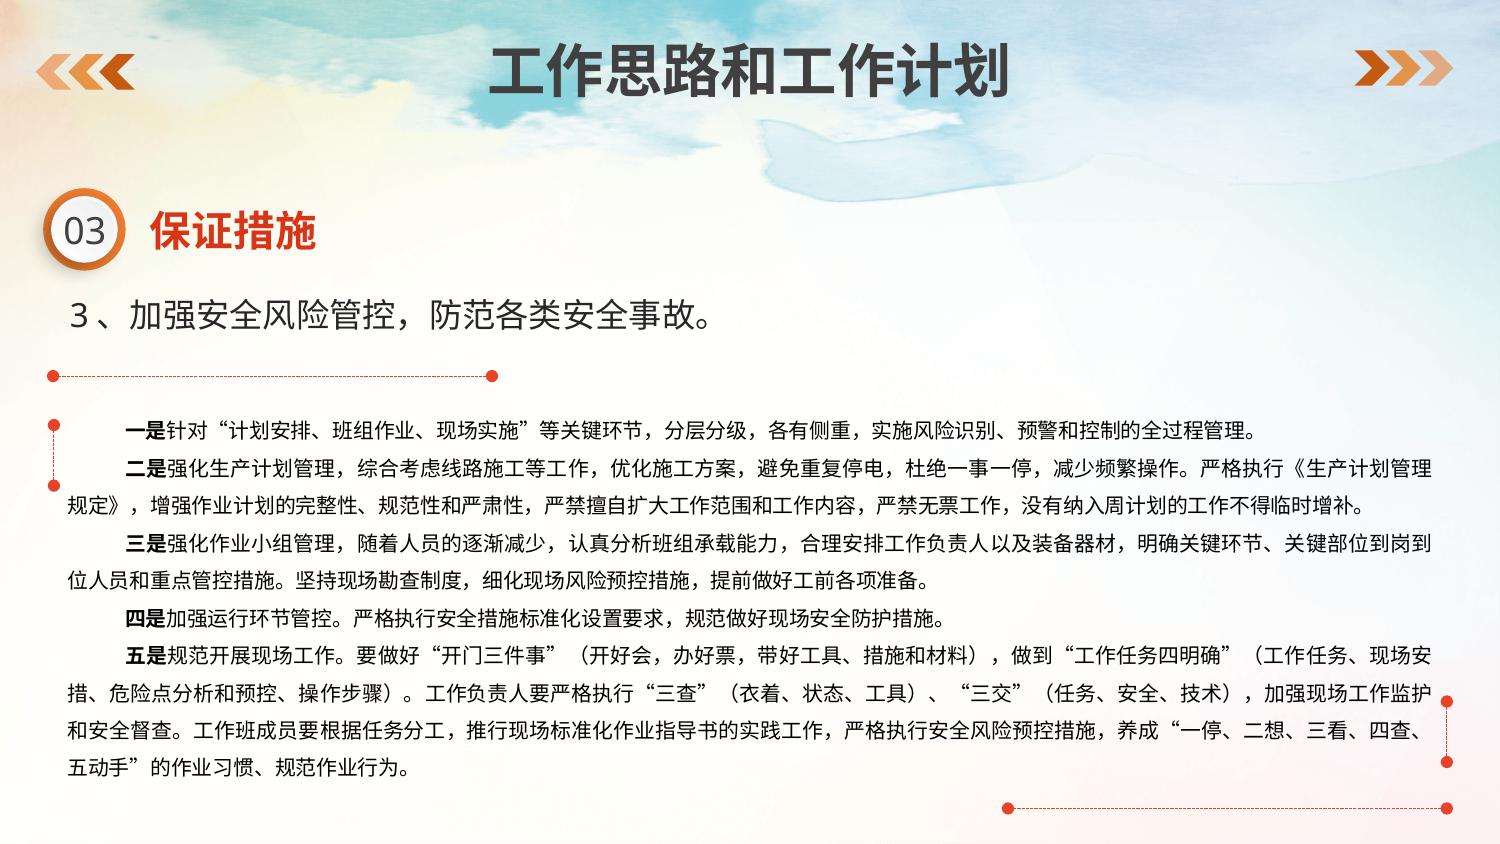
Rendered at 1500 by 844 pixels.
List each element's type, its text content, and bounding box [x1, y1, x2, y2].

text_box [35, 54, 135, 90]
text_box 3、加强安全风险管控，防范各类安全事故。 [55, 287, 744, 342]
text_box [34, 188, 135, 271]
picture [0, 0, 1500, 844]
text_box 保证措施 [135, 197, 332, 262]
text_box 工作思路和工作计划 [413, 30, 1087, 109]
text_box 一是针对“计划安排、班组作业、现场实施”等关键环节，分层分级，各有侧重，实施风险识别、预警和控制的全过程管理。 二是强化生产计划管理，综合考虑线路施工等工作，优化施工方案，避免重复停电，杜绝一事一停，减少频繁操作。严格执行《生产计划管理规定》，增强作业计划的完整性、规范性和严肃性，严禁擅自扩大工作范围和工作内容，严禁无票工作，没有纳入周计划的工作不得临时增补。 三是强化作业小组管理，随着人员的逐渐减少，认真分析班组承载能力，合理安排工作负责人以及装备器材，明确关键环节、关键部位到岗到位人员和重点管控措施。坚持现场勘查制度，细化现场风险预控措施，提前做好工前各项准备。 四是加强运行环节管控。严格执行安全措施标准化设置要求，规范做好现场安全防护措施。 五是规范开展现场工作。要做好“开门三件事”（开好会，办好票，带好工具、措施和材料），做到“工作任务四明确”（工作任务、现场安措、危险点分析和预控、操作步骤）。工作负责人要严格执行“三查”（衣着、状态、工具）、“三交”（任务、安全、技术），加强现场工作监护和安全督查。工作班成员要根据任务分工，推行现场标准化作业指导书的实践工作，严格执行安全风险预控措施，养成“一停、二想、三看、四查、五动手”的作业习惯、规范作业行为。 [52, 398, 1447, 788]
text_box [1354, 50, 1454, 86]
